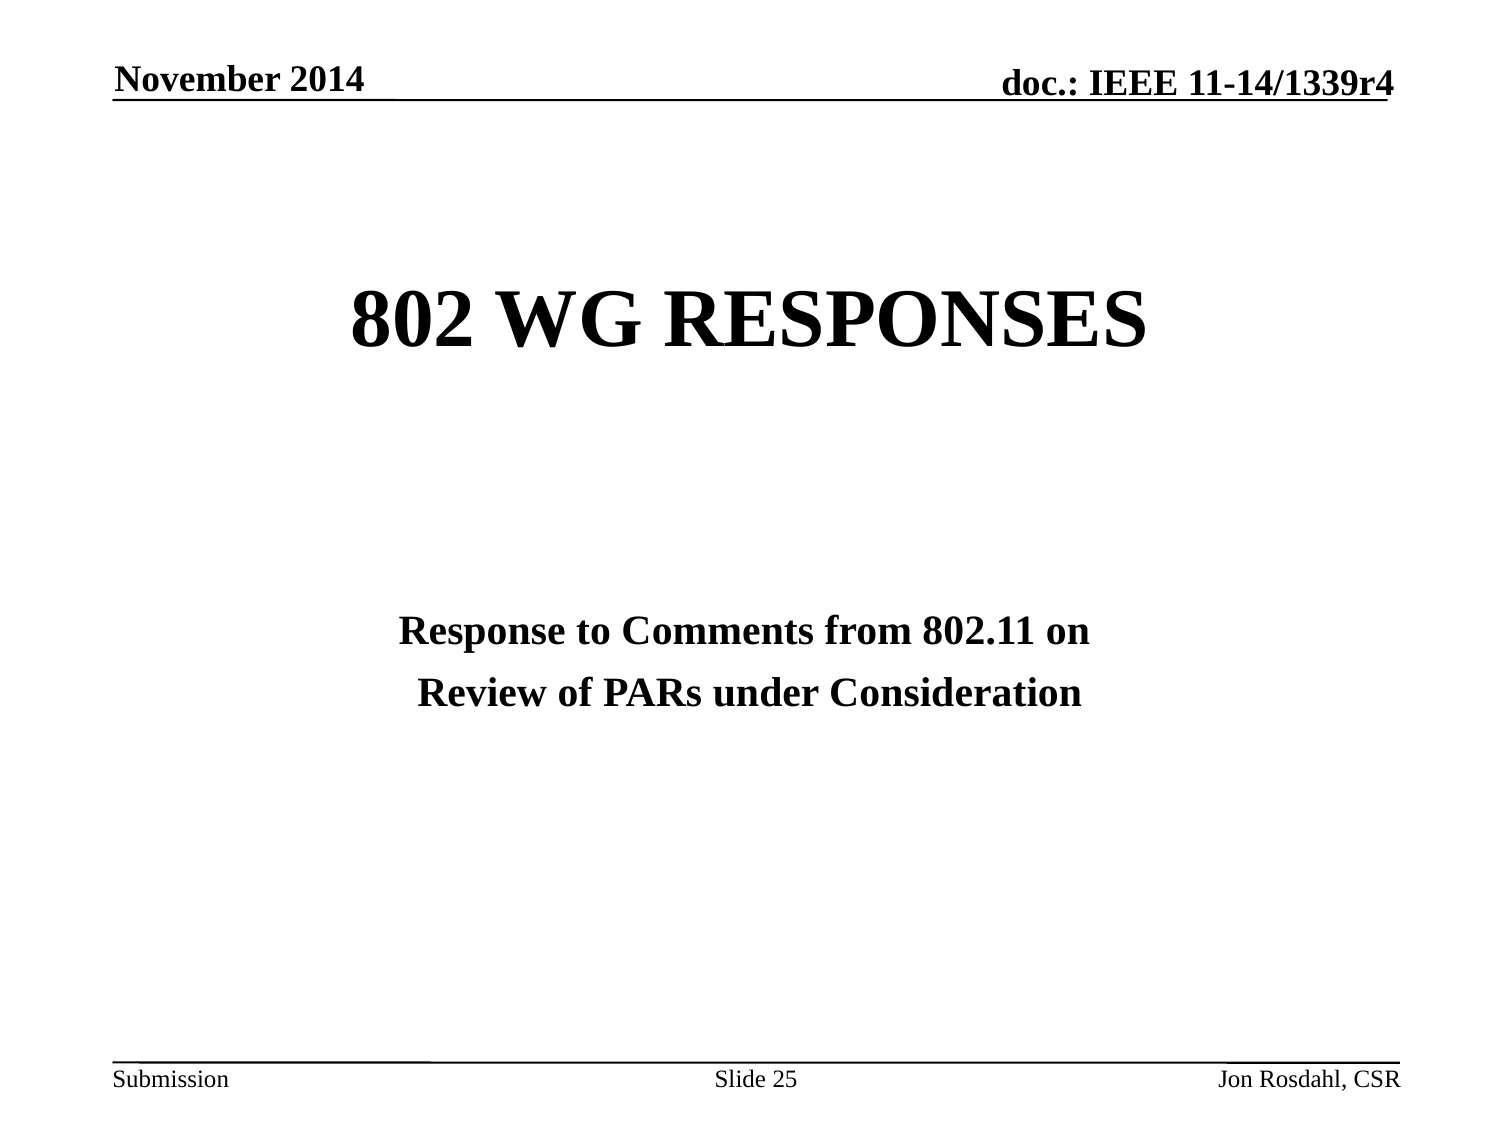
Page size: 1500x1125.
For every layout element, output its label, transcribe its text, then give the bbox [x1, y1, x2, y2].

title 802 WG Responses [111, 255, 1388, 480]
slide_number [114, 54, 423, 100]
slide_number Slide 25 [712, 1061, 800, 1123]
list Response to Comments from 802.11 on Review of PARs under Consideration [123, 476, 1377, 724]
footer Jon Rosdahl, CSR [878, 1061, 1402, 1093]
